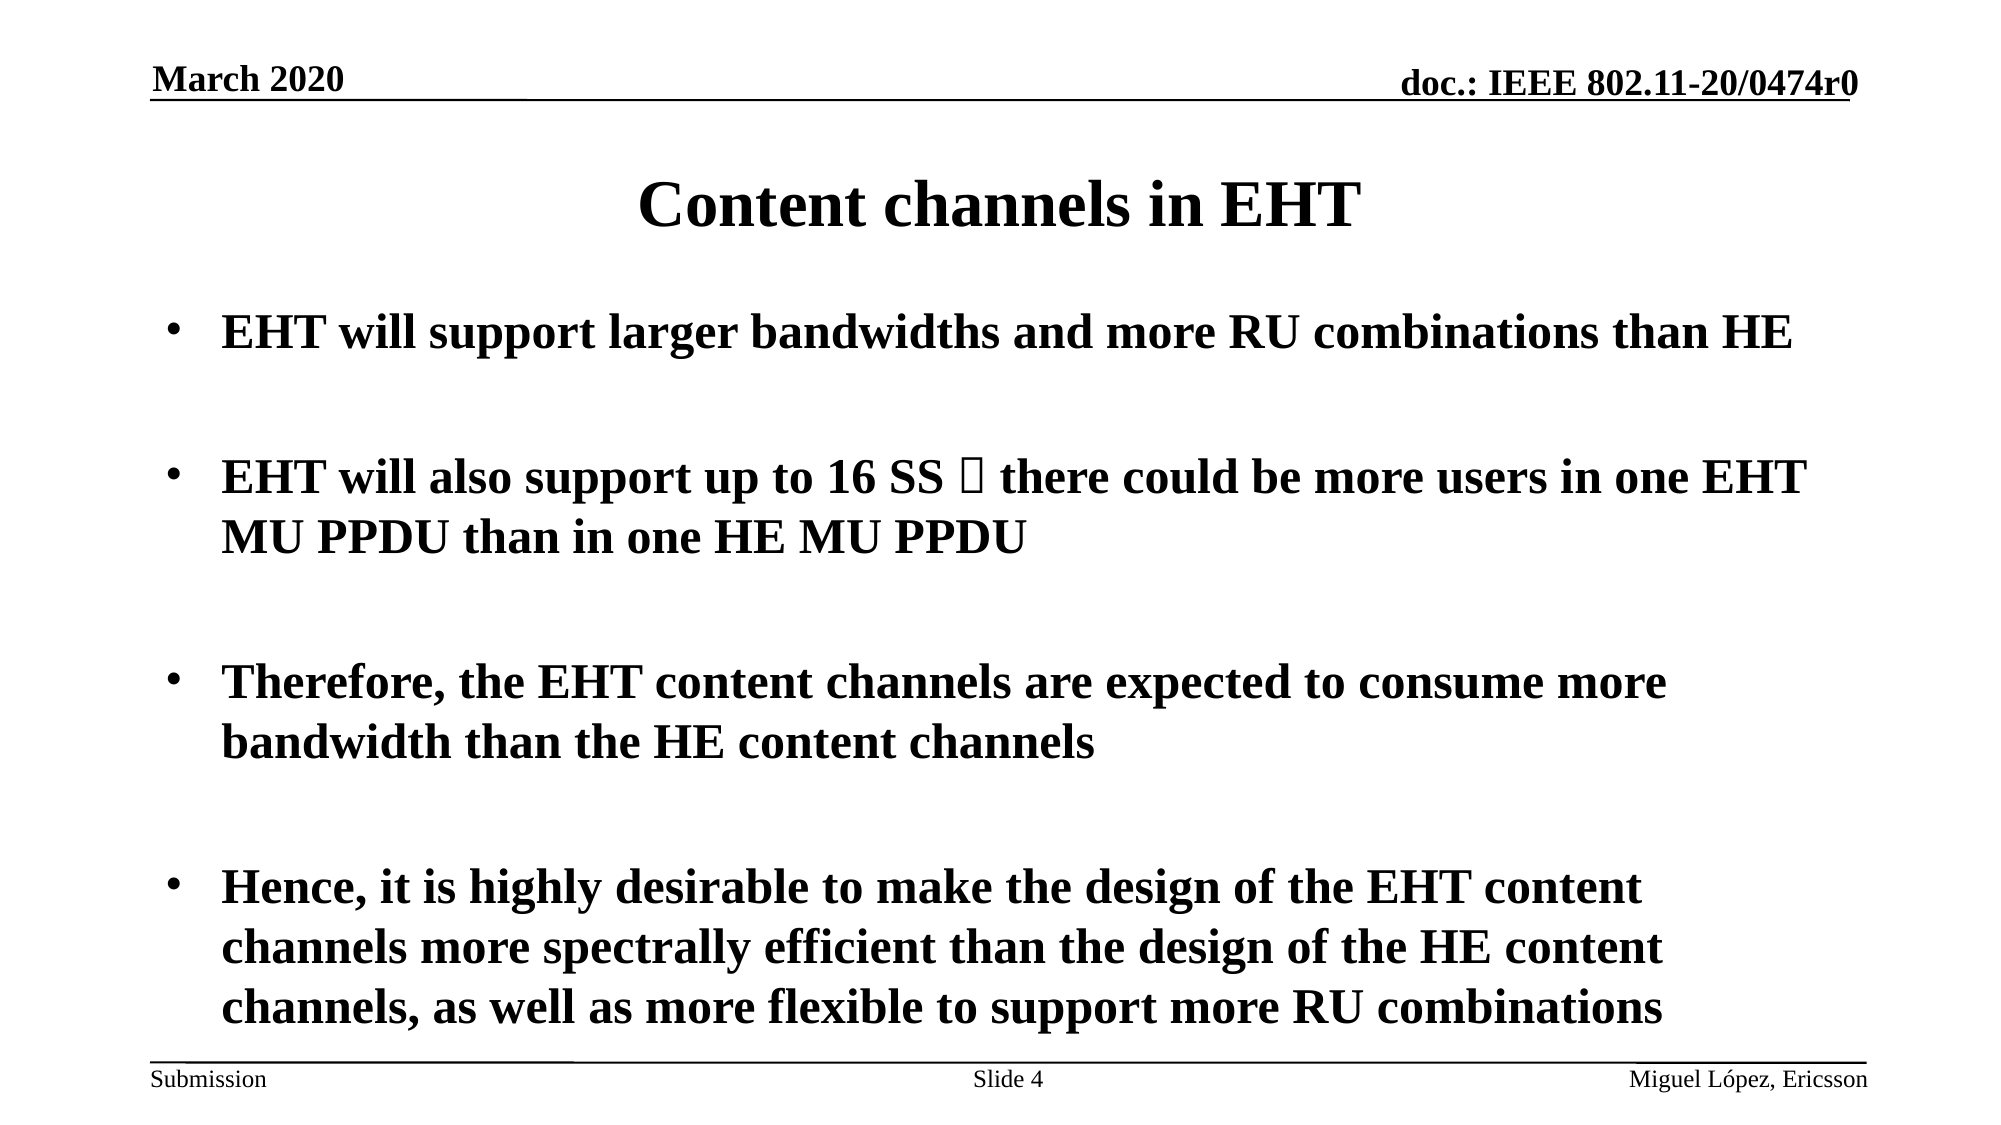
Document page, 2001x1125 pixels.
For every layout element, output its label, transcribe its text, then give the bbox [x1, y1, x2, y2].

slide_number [152, 54, 563, 100]
list EHT will support larger bandwidths and more RU combinations than HE EHT will also support up to 16 SS  there could be more users in one EHT MU PPDU than in one HE MU PPDU Therefore, the EHT content channels are expected to consume more bandwidth than the HE content channels Hence, it is highly desirable to make the design of the EHT content channels more spectrally efficient than the design of the HE content channels, as well as more flexible to support more RU combinations [149, 290, 1850, 966]
title Content channels in EHT [149, 112, 1850, 288]
slide_number Slide 4 [950, 1061, 1067, 1123]
footer Miguel López, Ericsson [1171, 1061, 1869, 1093]
